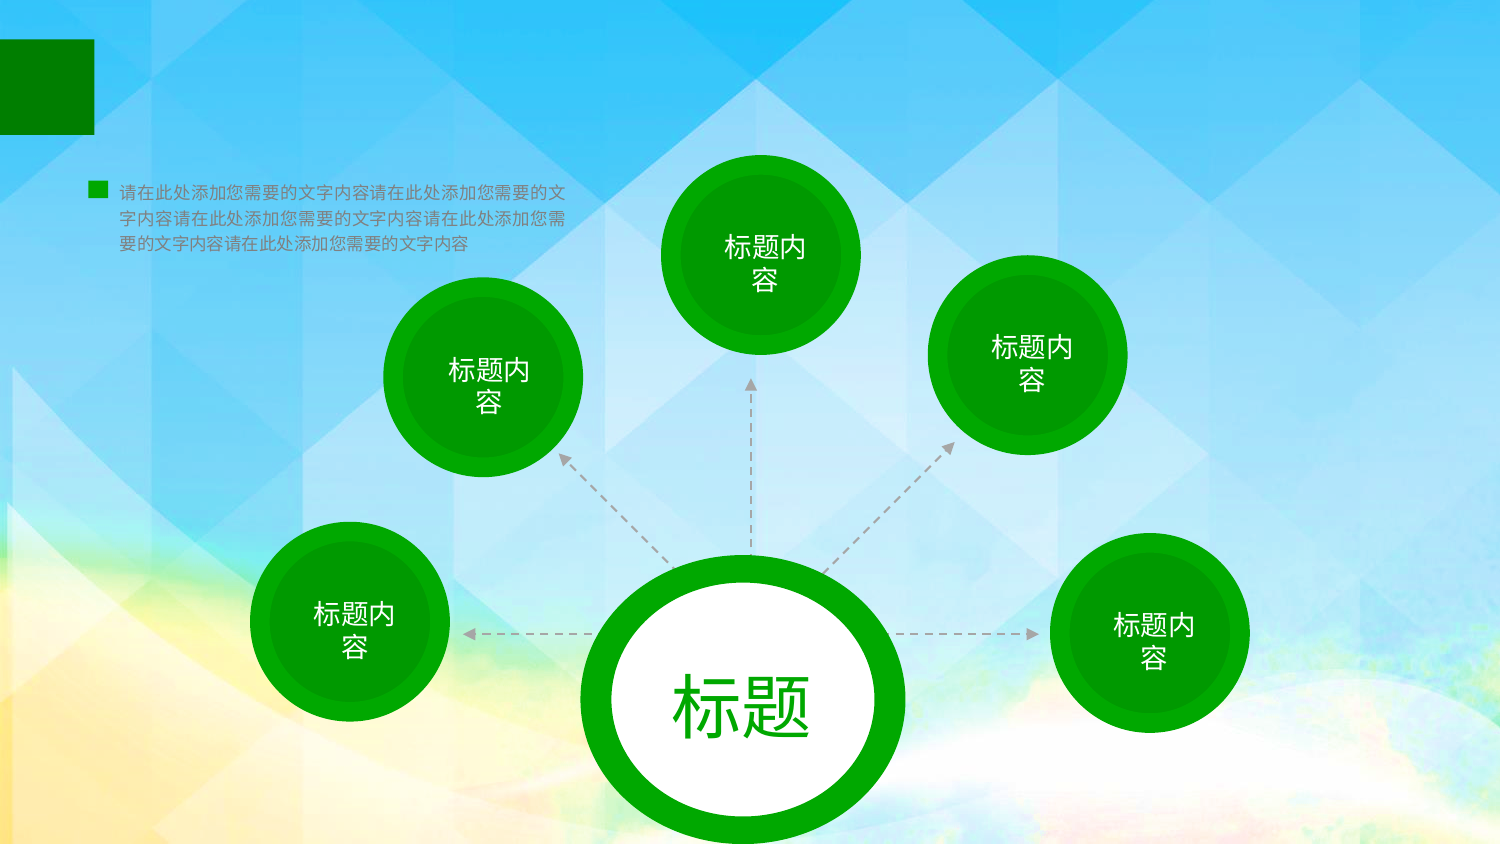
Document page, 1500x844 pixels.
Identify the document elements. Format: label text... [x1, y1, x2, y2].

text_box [383, 277, 584, 478]
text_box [580, 554, 906, 844]
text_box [249, 521, 451, 722]
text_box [1049, 532, 1251, 734]
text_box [927, 254, 1128, 456]
text_box [87, 179, 109, 199]
picture [0, 0, 1500, 844]
text_box 请在此处添加您需要的文字内容请在此处添加您需要的文字内容请在此处添加您需要的文字内容请在此处添加您需要的文字内容请在此处添加您需要的文字内容 [119, 177, 567, 254]
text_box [660, 154, 862, 356]
